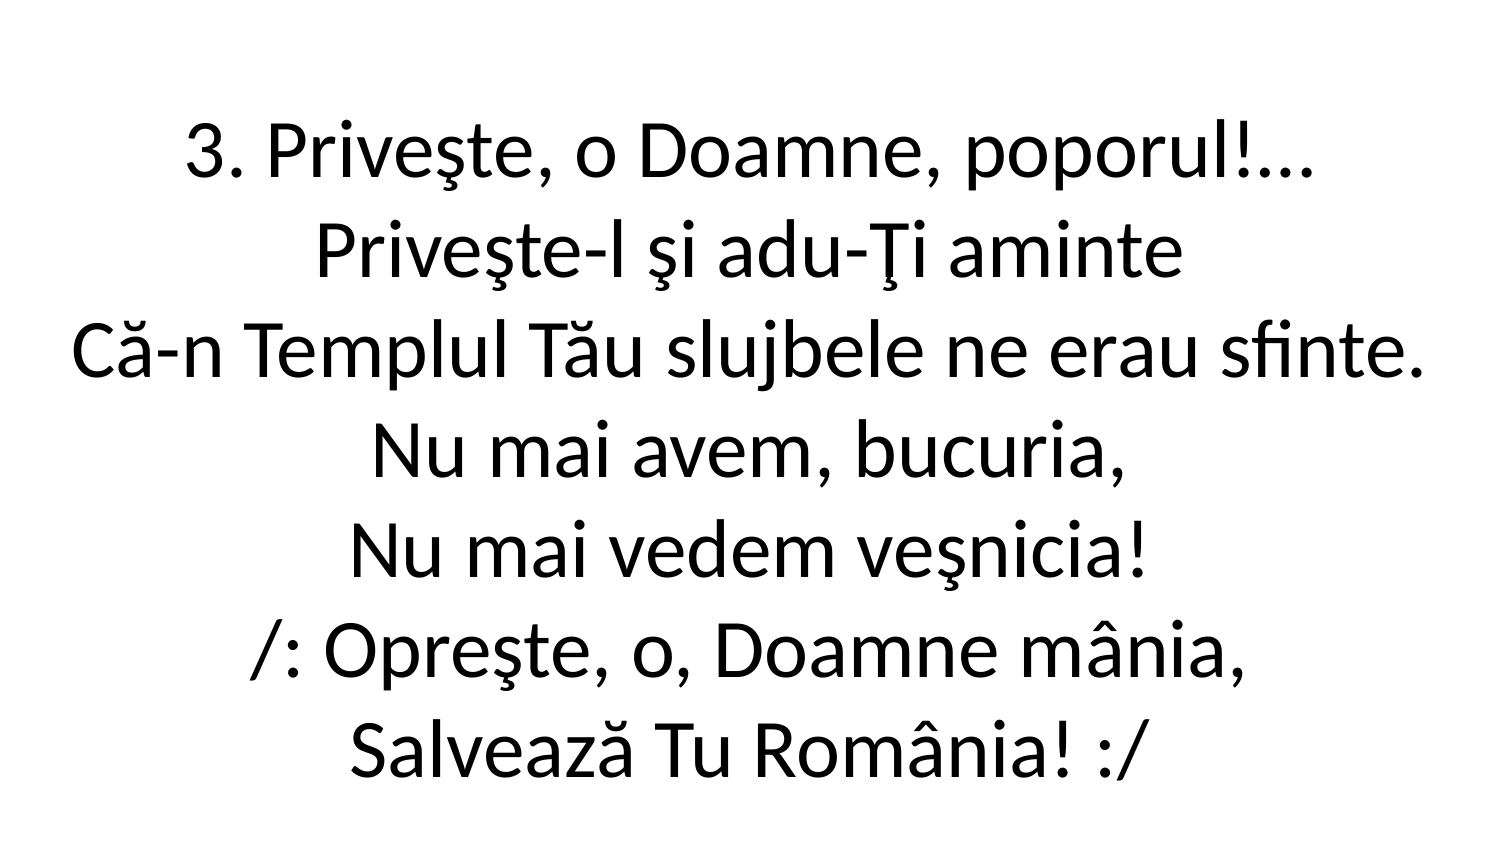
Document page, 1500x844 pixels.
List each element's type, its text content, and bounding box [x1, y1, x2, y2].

text_box 3. Priveşte, o Doamne, poporul!… Priveşte-l şi adu-Ţi aminte Că-n Templul Tău slujbele ne erau sfinte. Nu mai avem, bucuria, Nu mai vedem veşnicia! /: Opreşte, o, Doamne mânia, Salvează Tu România! :/ [56, 42, 1444, 802]
